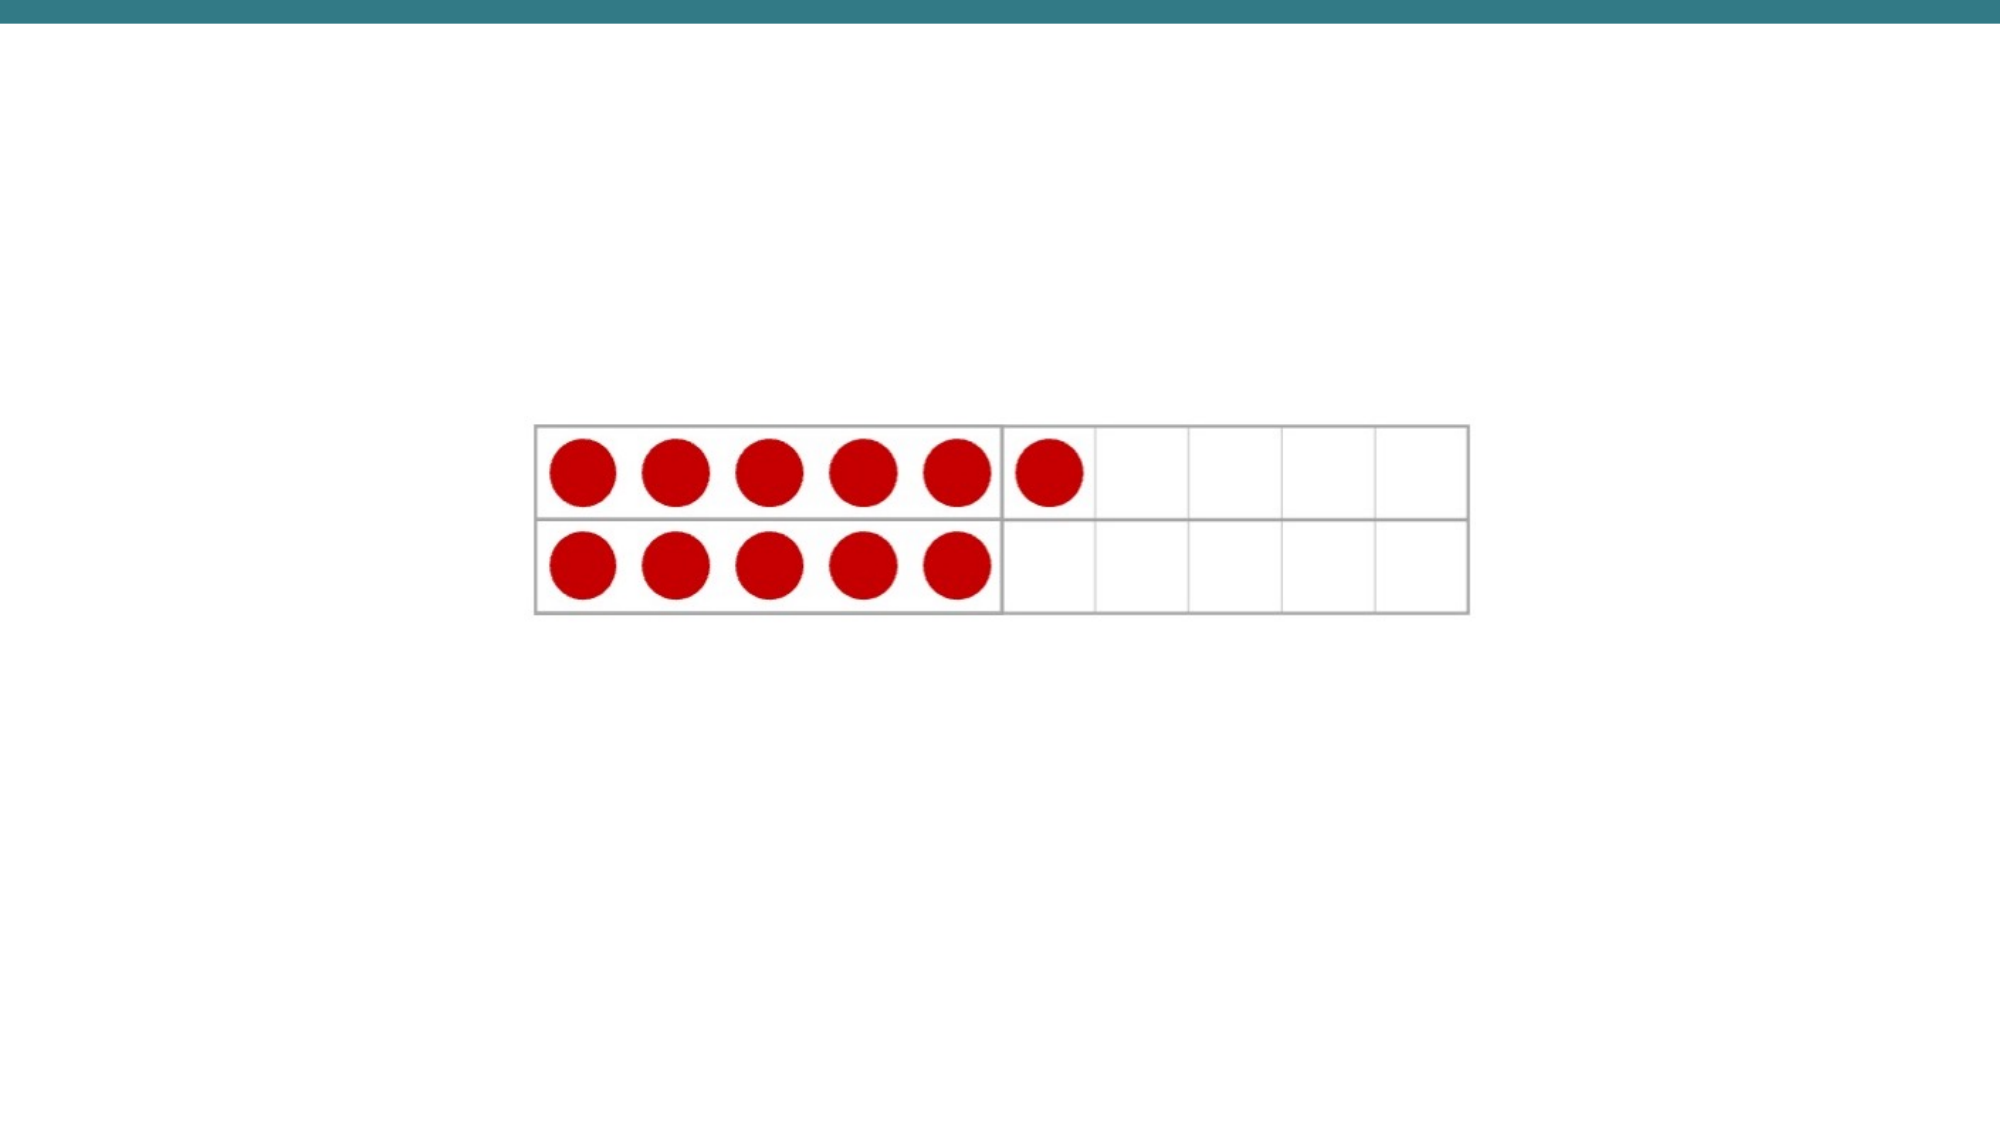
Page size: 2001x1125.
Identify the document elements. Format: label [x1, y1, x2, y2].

picture [524, 416, 1476, 624]
